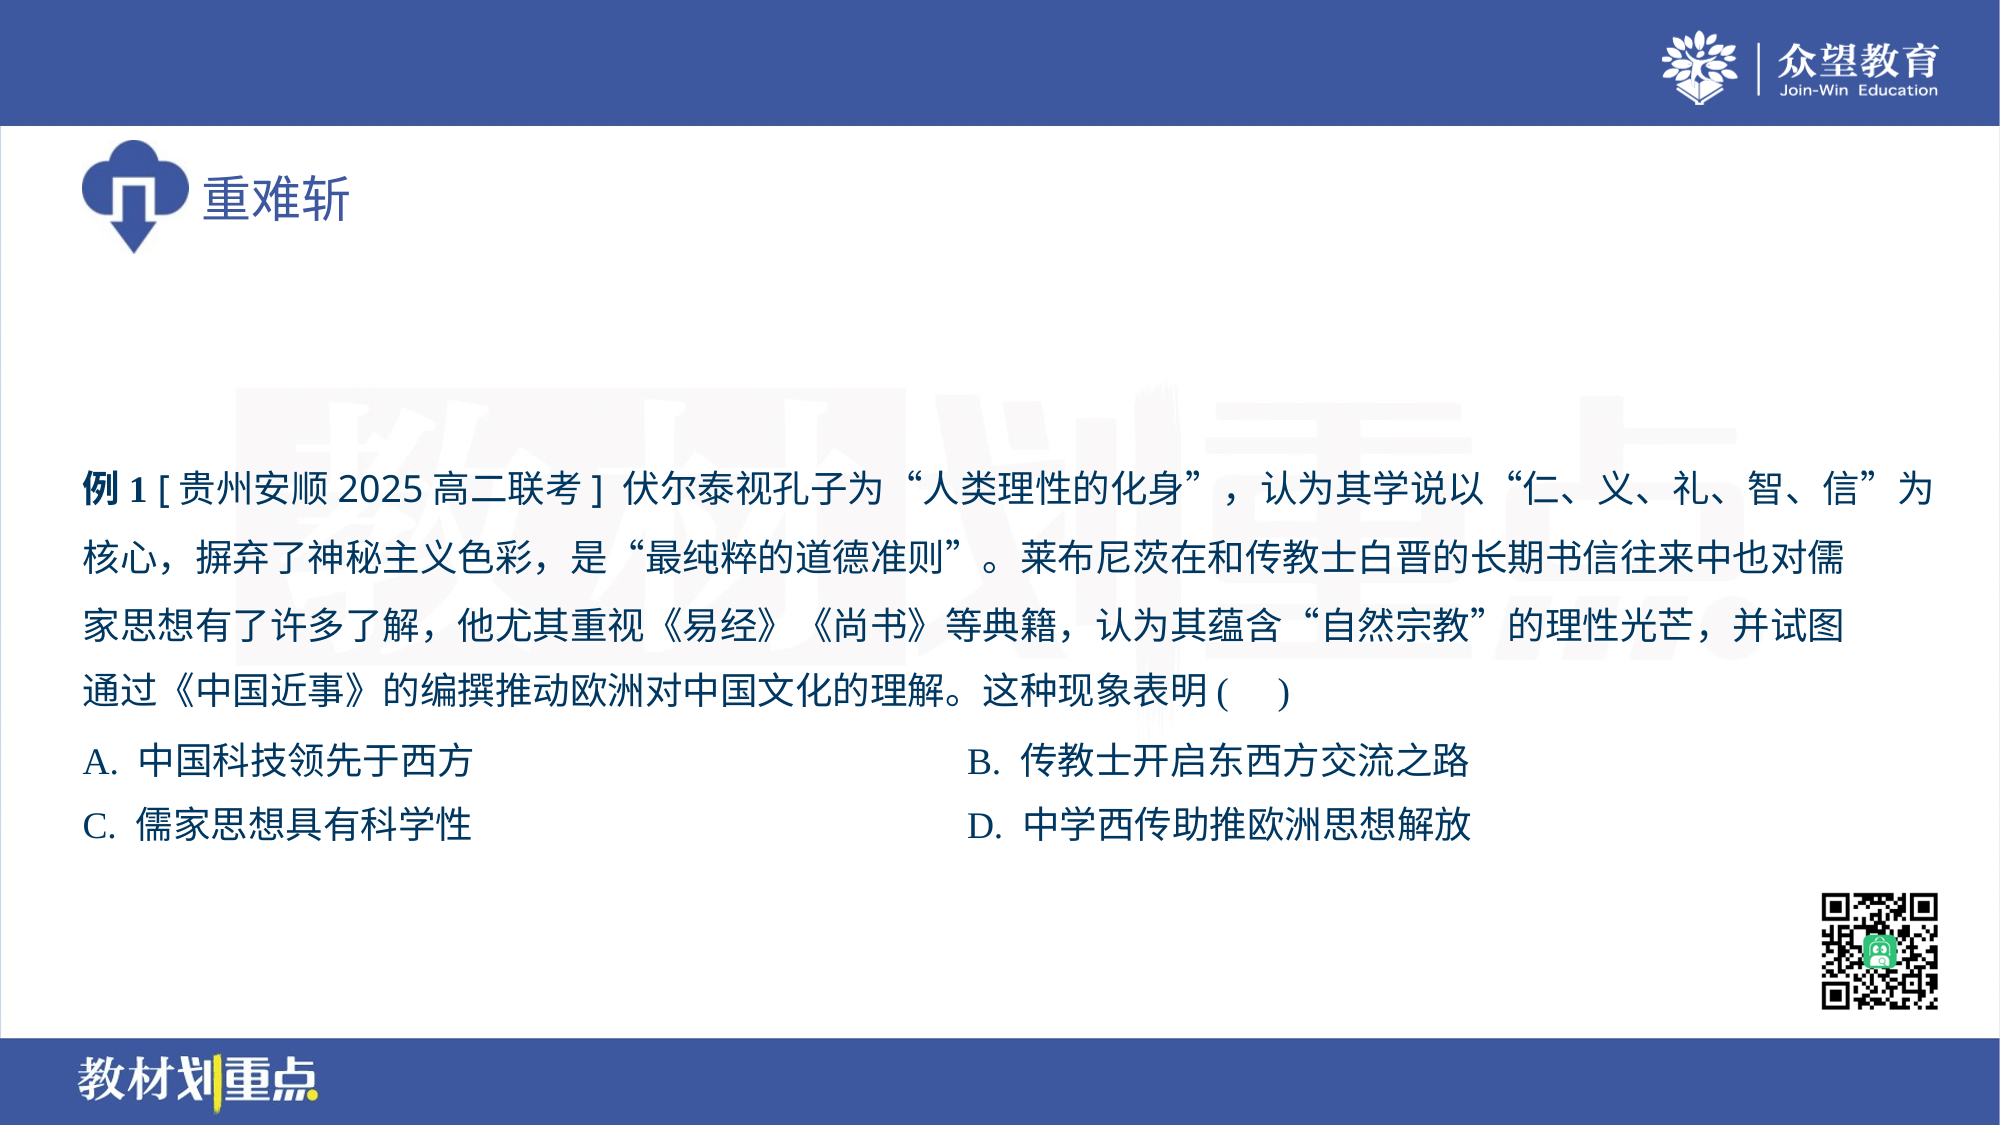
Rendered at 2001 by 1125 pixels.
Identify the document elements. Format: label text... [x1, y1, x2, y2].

text_box 例1 [贵州安顺2025高二联考] 伏尔泰视孔子为“人类理性的化身”，认为其学说以“仁、义、礼、智、信”为 核心，摒弃了神秘主义色彩，是“最纯粹的道德准则”。莱布尼茨在和传教士白晋的长期书信往来中也对儒 家思想有了许多了解，他尤其重视《易经》《尚书》等典籍，认为其蕴含“自然宗教”的理性光芒，并试图 通过《中国近事》的编撰推动欧洲对中国文化的理解。这种现象表明( ) [82, 441, 1817, 706]
text_box A. 中国科技领先于西方 B. 传教士开启东西方交流之路 C. 儒家思想具有科学性 D. 中学西传助推欧洲思想解放 [82, 713, 1817, 840]
picture [0, 0, 2000, 1125]
